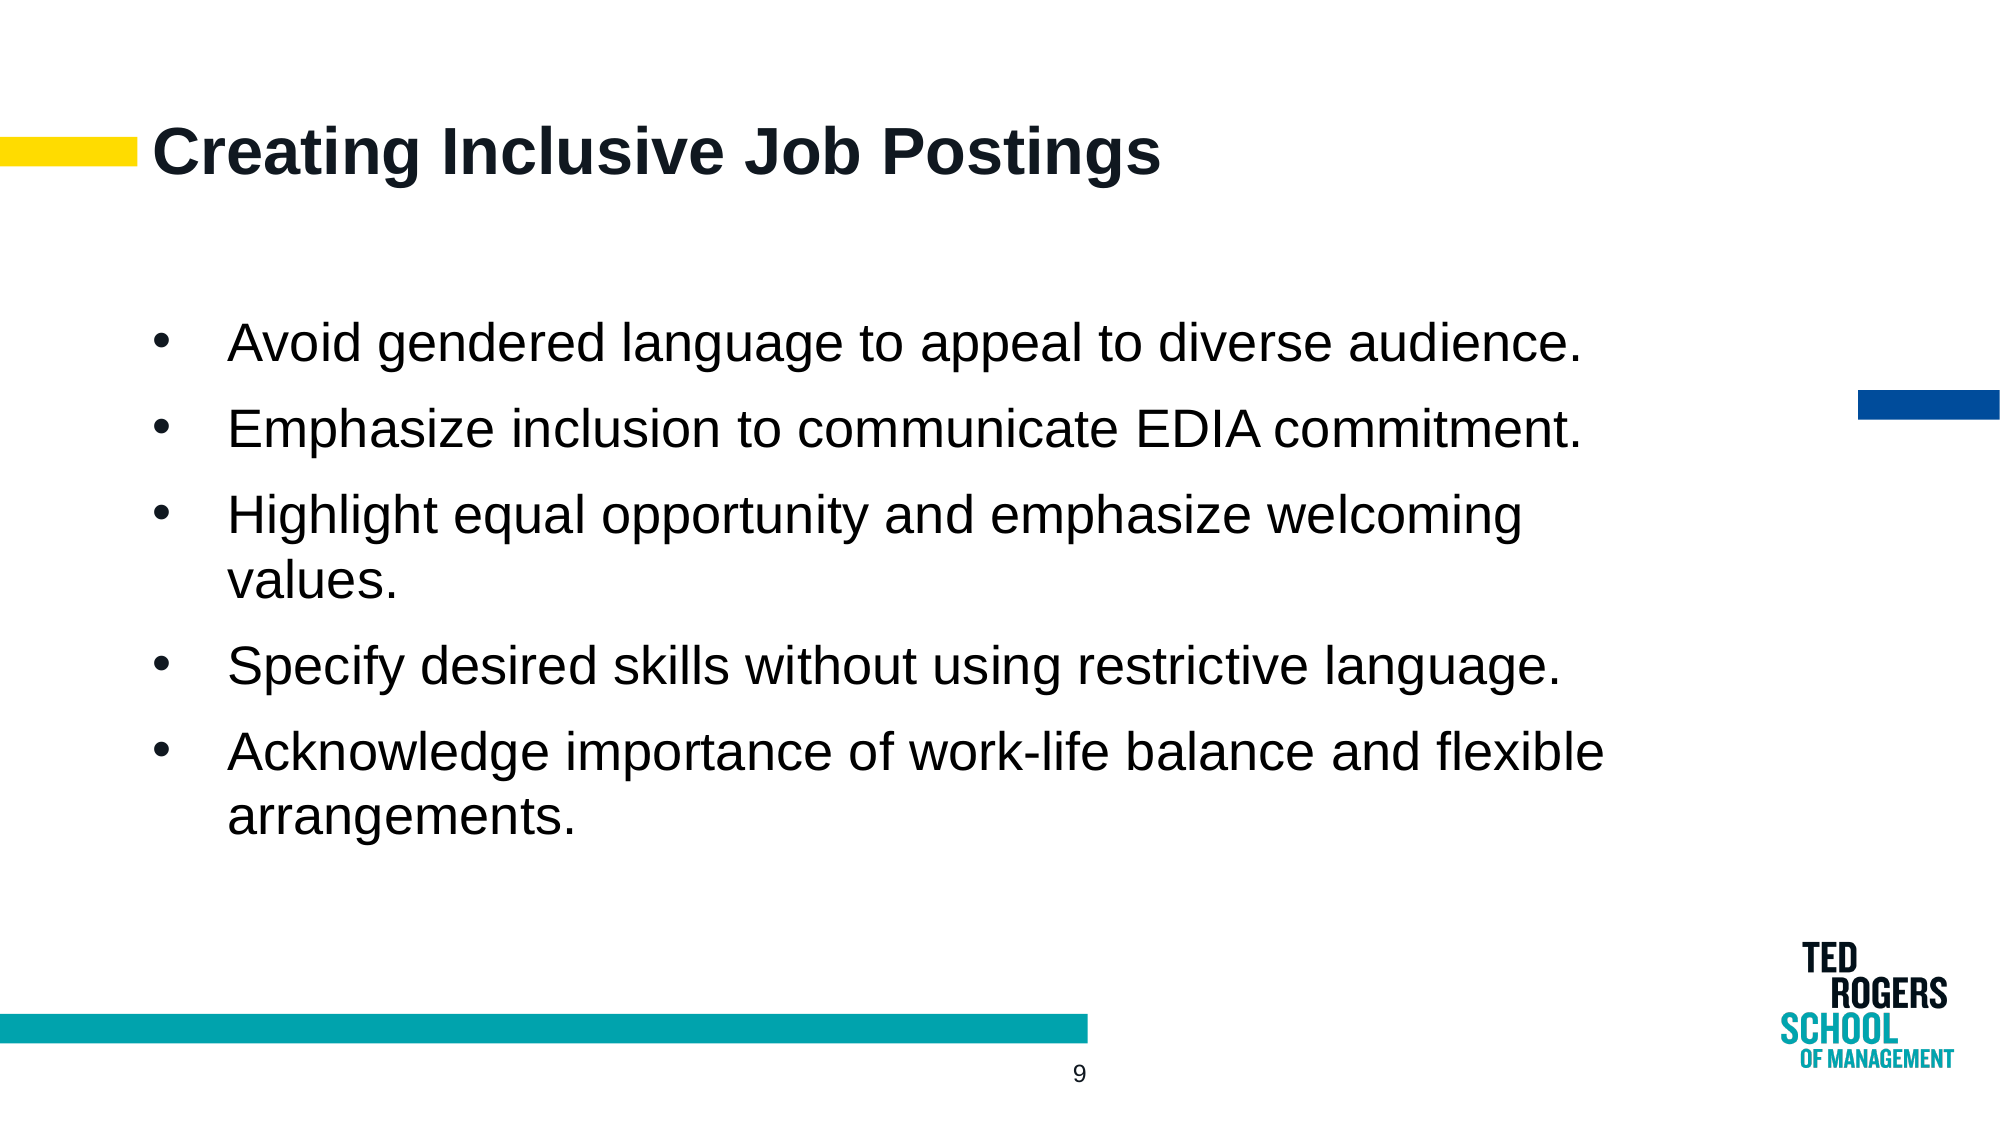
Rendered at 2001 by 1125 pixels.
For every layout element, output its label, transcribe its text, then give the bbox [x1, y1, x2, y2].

slide_number ‹#› [818, 1042, 1102, 1103]
title Creating Inclusive Job Postings [137, 44, 1700, 262]
picture [1730, 893, 2001, 1125]
list Avoid gendered language to appeal to diverse audience. Emphasize inclusion to communicate EDIA commitment. Highlight equal opportunity and emphasize welcoming values. Specify desired skills without using restrictive language. Acknowledge importance of work-life balance and flexible arrangements. [137, 299, 1700, 900]
